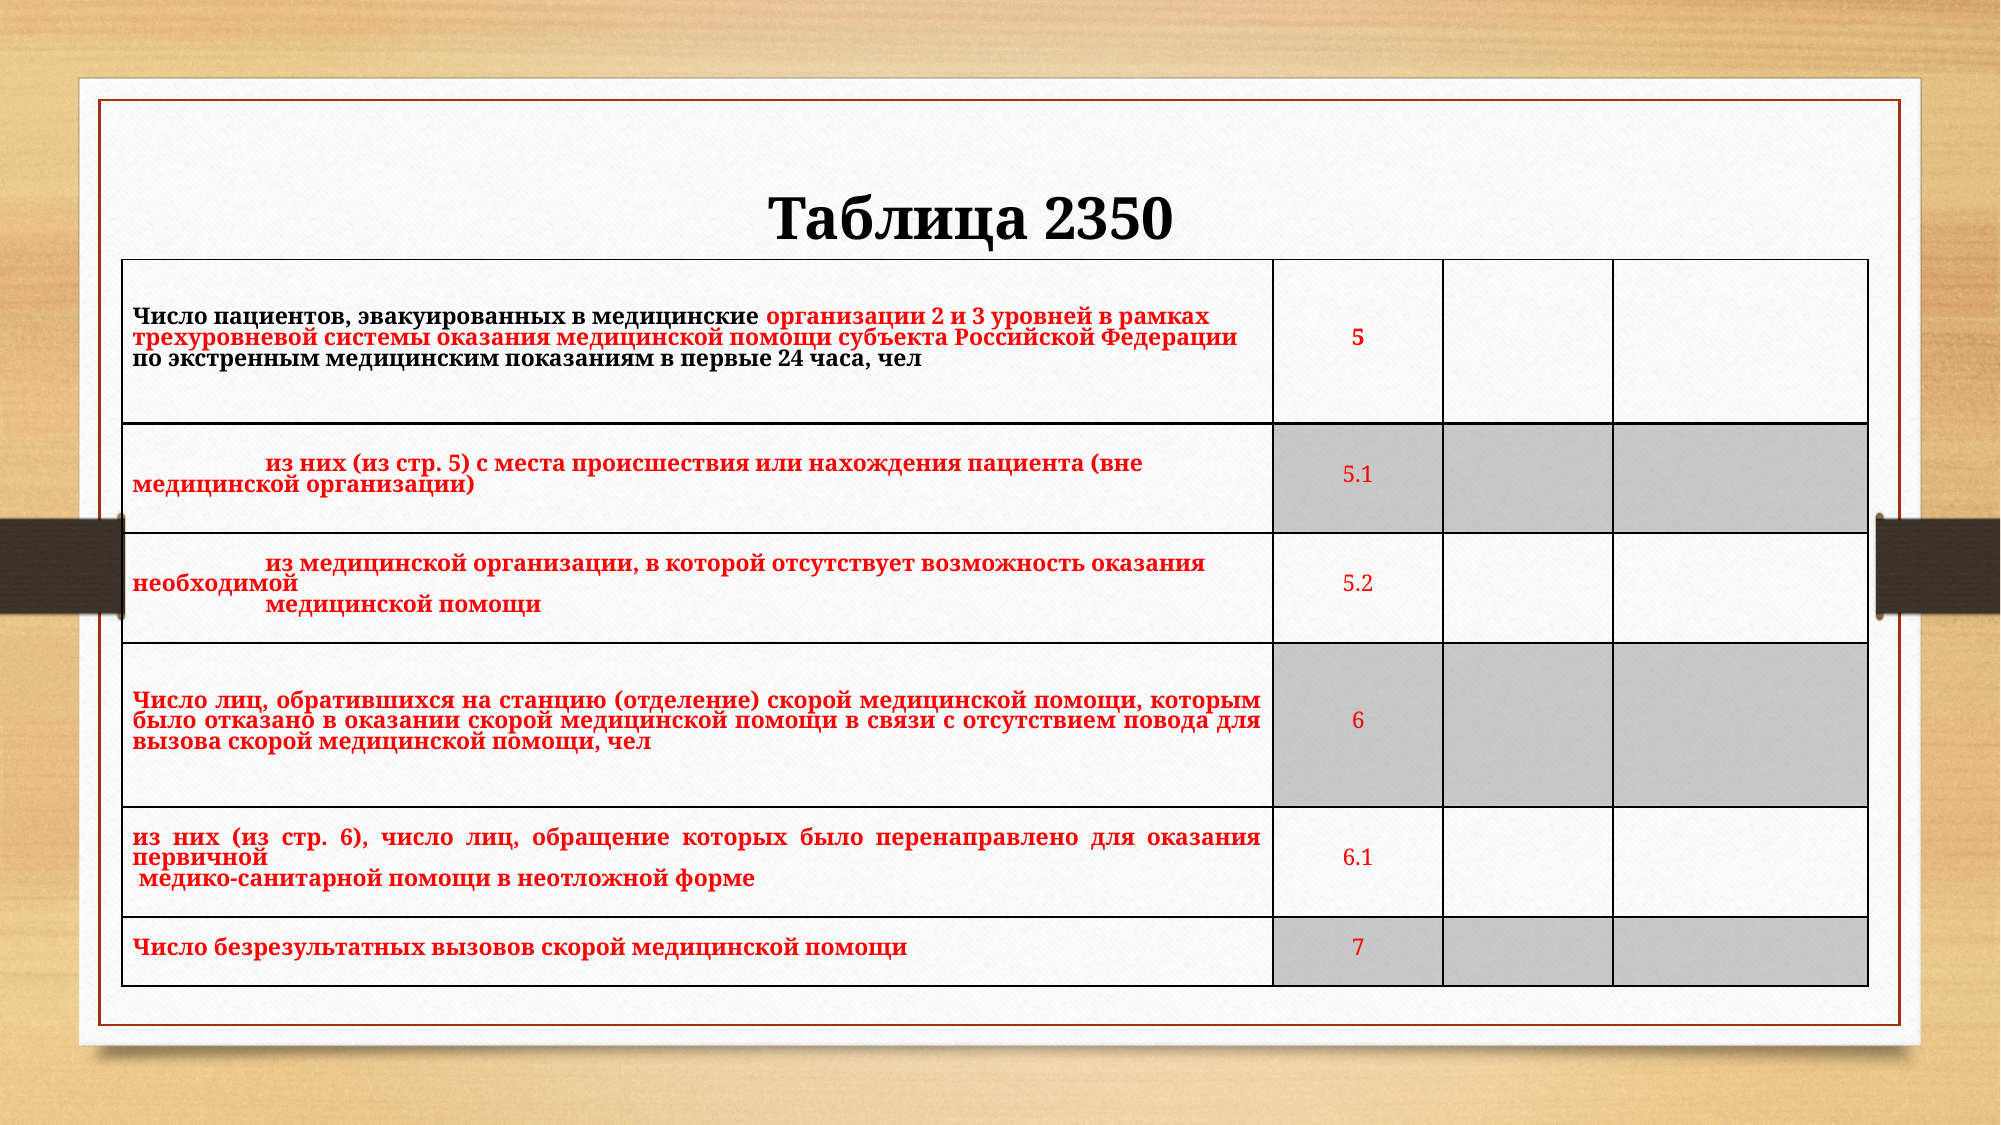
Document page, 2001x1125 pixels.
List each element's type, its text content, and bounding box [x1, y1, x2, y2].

table_cell 6 [1274, 644, 1442, 806]
text_box Таблица 2350 [753, 173, 1190, 259]
table_cell из них (из стр. 6), число лиц, обращение которых было перенаправлено для оказания первичной медико-санитарной помощи в неотложной форме [123, 808, 1272, 916]
table_cell [1614, 534, 1867, 642]
table_cell из медицинской организации, в которой отсутствует возможность оказания необходимой медицинской помощи [123, 534, 1272, 642]
table_cell [1444, 918, 1612, 985]
picture [0, 0, 2001, 1125]
table_cell [1444, 456, 1612, 532]
table_cell Число безрезультатных вызовов скорой медицинской помощи [123, 918, 1272, 985]
table_cell [1614, 644, 1867, 806]
table_cell 5.1 [1274, 456, 1442, 532]
table_cell [1444, 644, 1612, 806]
table_cell [1614, 456, 1867, 532]
table_cell 7 [1274, 918, 1442, 985]
table_cell [1614, 918, 1867, 985]
table_cell из них (из стр. 5) с места происшествия или нахождения пациента (вне медицинской организации) [123, 456, 1272, 532]
text_box [121, 259, 2000, 456]
table_cell 6.1 [1274, 808, 1442, 916]
table_cell Число лиц, обратившихся на станцию (отделение) скорой медицинской помощи, которым было отказано в оказании скорой медицинской помощи в связи с отсутствием повода для вызова скорой медицинской помощи, чел [123, 644, 1272, 806]
table_cell [1614, 808, 1867, 916]
table_cell [1444, 534, 1612, 642]
table_cell 5.2 [1274, 534, 1442, 642]
table_cell [1444, 808, 1612, 916]
